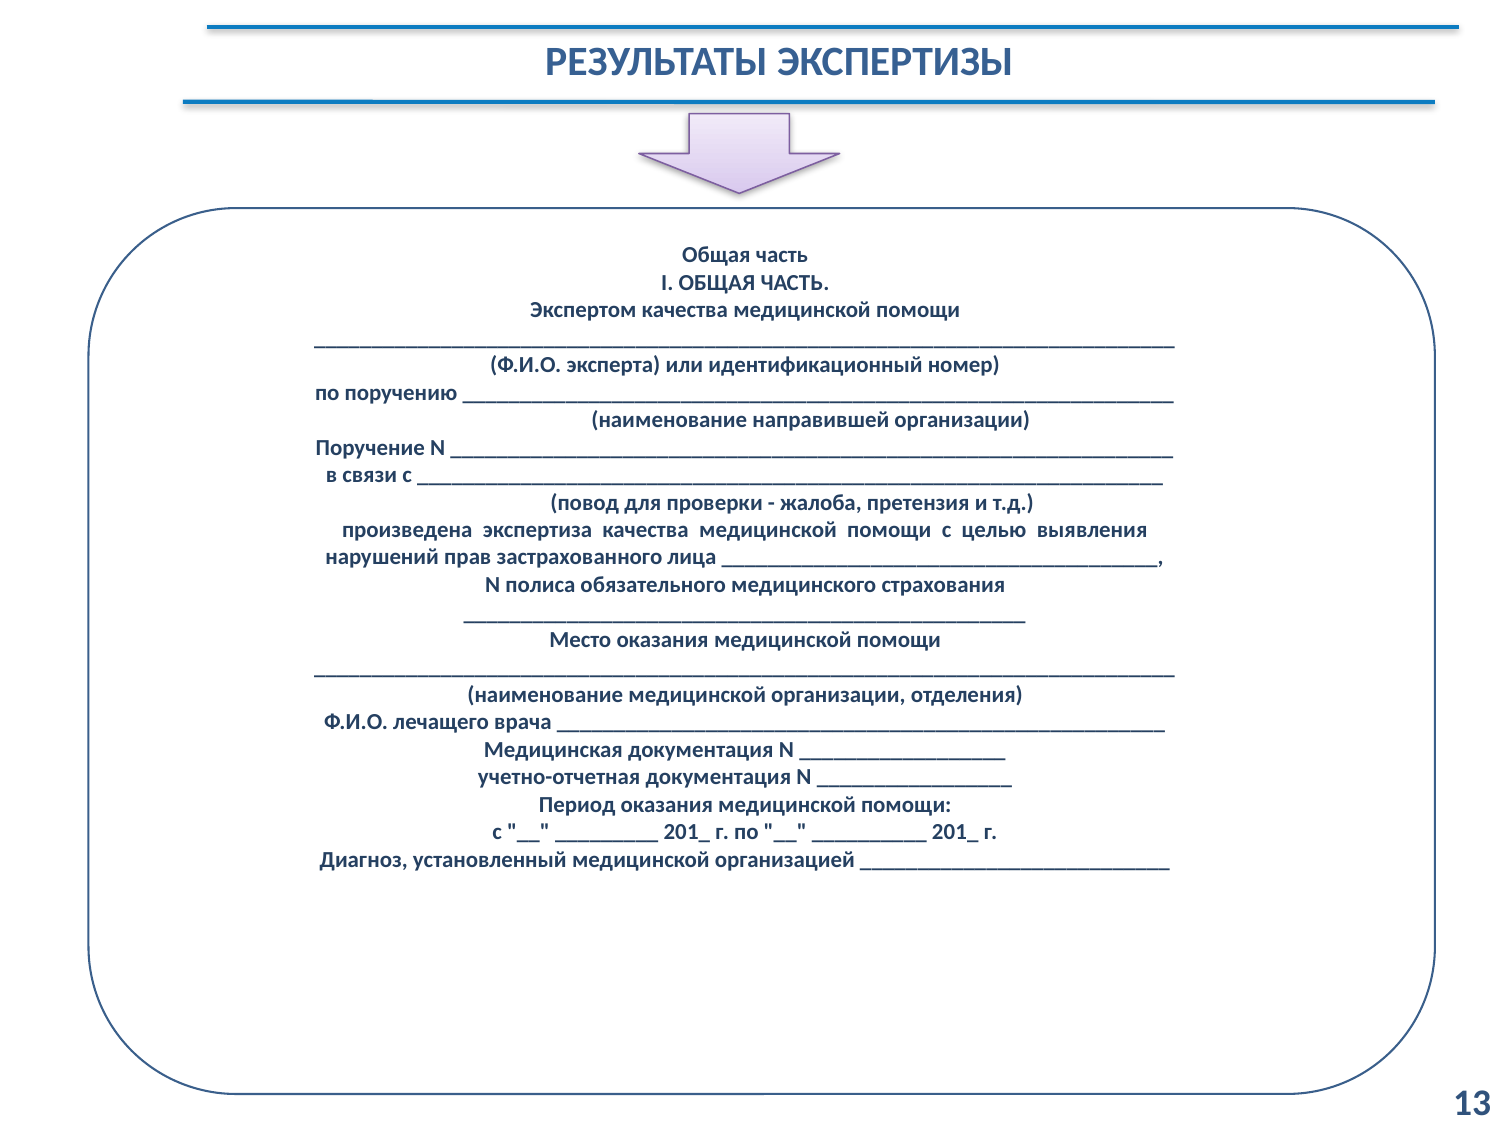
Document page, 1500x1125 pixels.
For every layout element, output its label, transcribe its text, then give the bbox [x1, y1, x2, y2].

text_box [83, 207, 1436, 1095]
text_box [638, 112, 841, 195]
text_box РЕЗУЛЬТАТЫ экспертизы [40, 36, 1500, 92]
slide_number 13 [1409, 1080, 1500, 1121]
